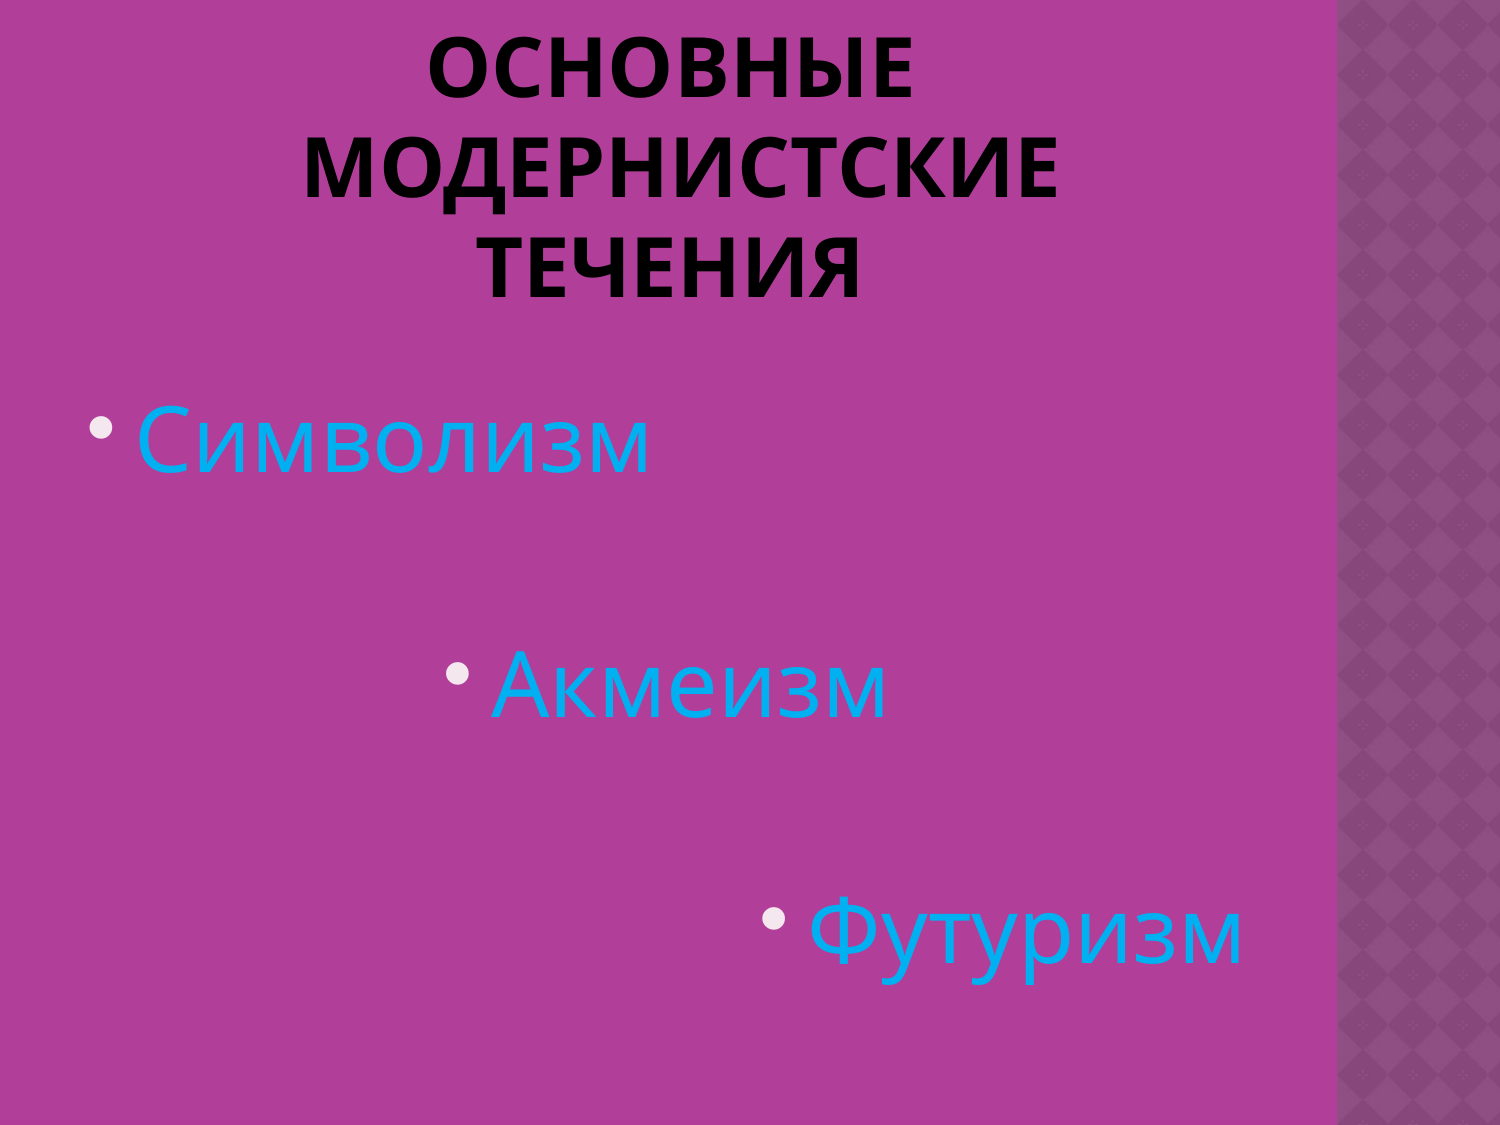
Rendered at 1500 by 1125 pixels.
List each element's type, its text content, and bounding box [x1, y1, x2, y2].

list Символизм Акмеизм Футуризм [75, 373, 1263, 1059]
title Основные модернистские течения [76, 42, 1265, 315]
